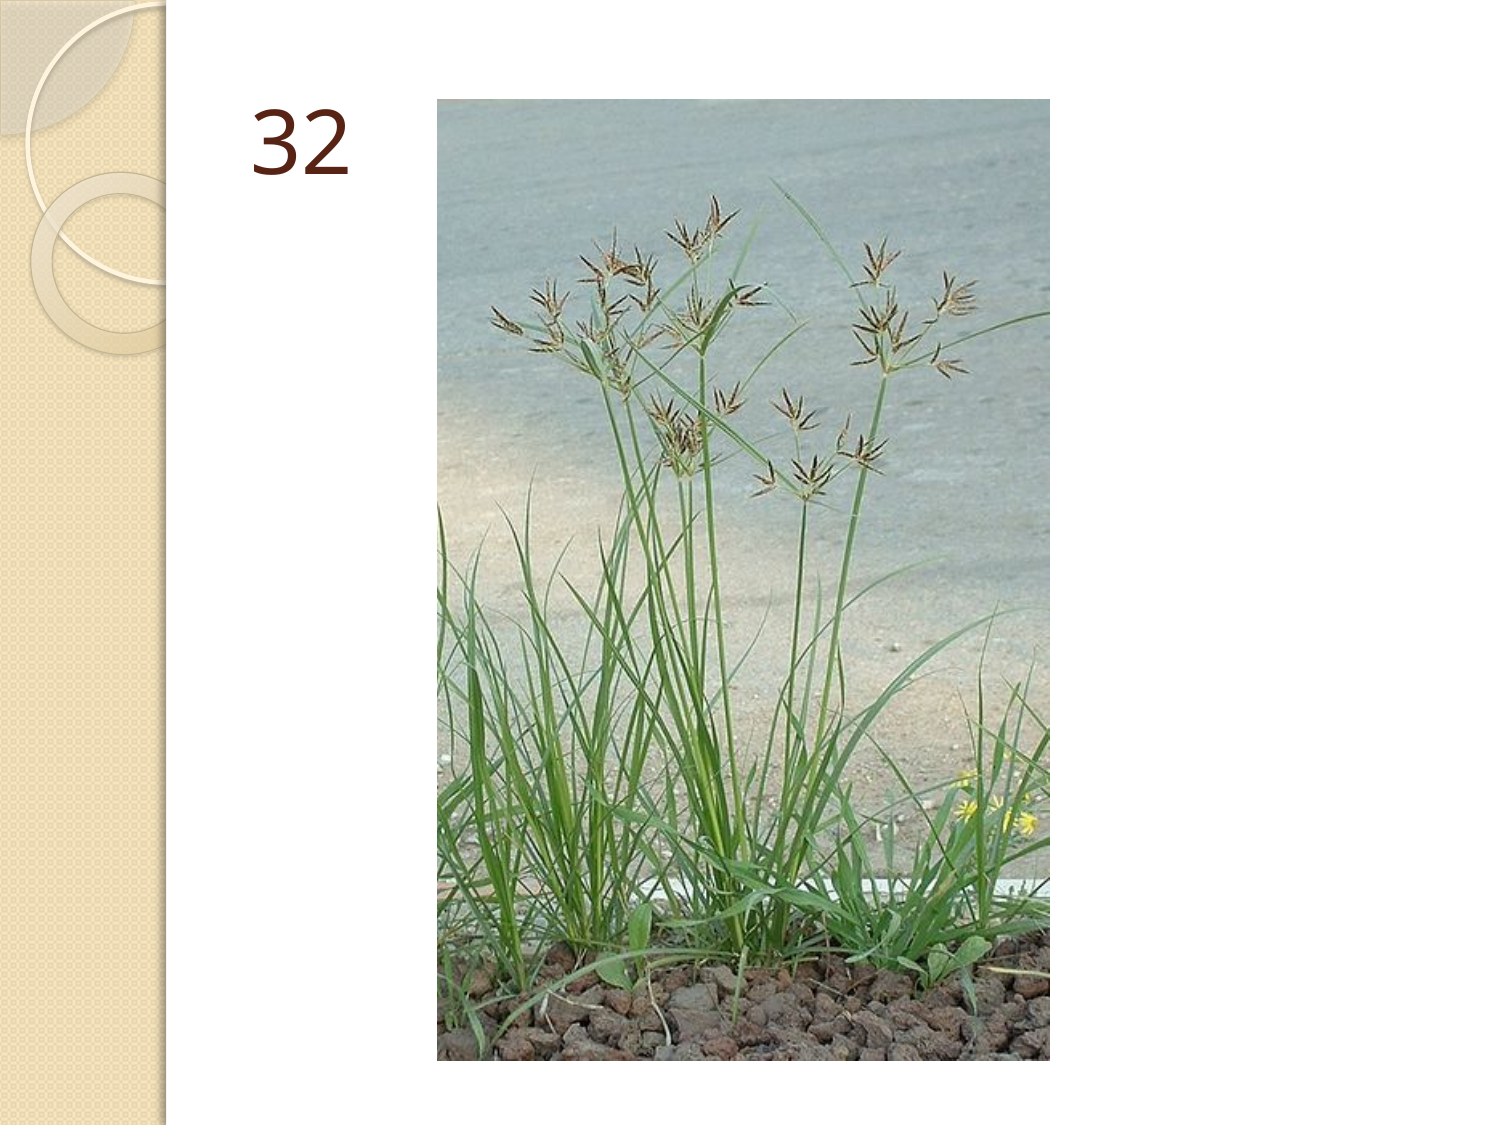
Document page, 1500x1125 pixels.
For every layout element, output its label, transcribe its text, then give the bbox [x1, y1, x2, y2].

picture [437, 99, 1051, 1061]
title 32 [235, 45, 1466, 233]
